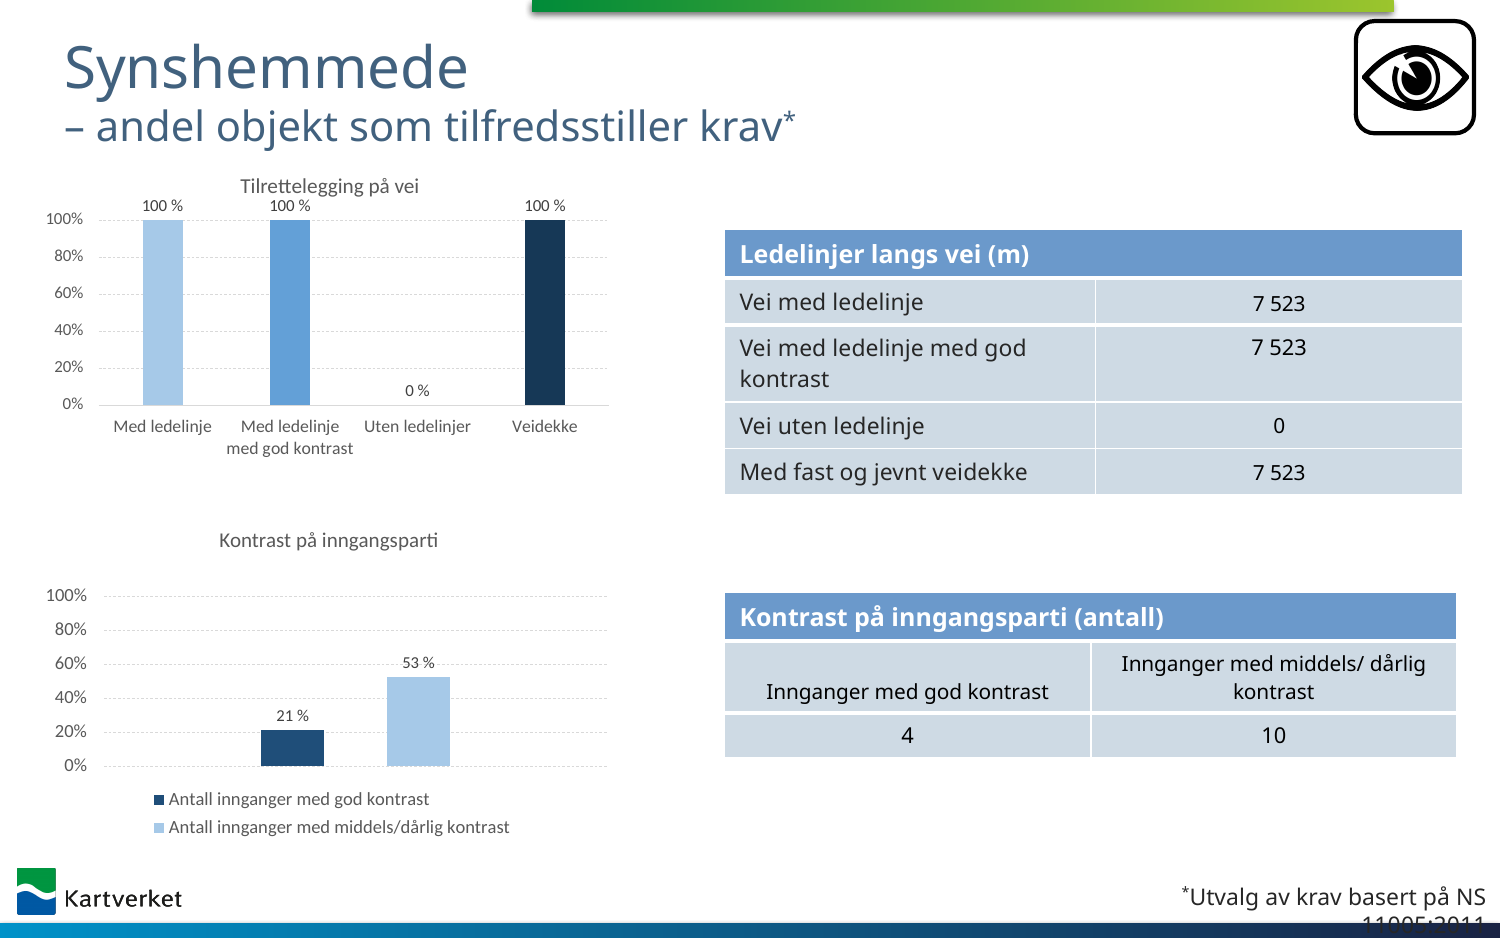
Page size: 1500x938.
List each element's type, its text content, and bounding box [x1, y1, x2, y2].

table_cell Innganger med middels/ dårlig kontrast [1092, 643, 1456, 711]
table_cell 7 523 [1096, 280, 1462, 323]
table_cell Vei uten ledelinje [725, 403, 1095, 448]
table_cell Med fast og jevnt veidekke [725, 449, 1095, 494]
table_cell 10 [1092, 715, 1456, 757]
table_cell 7 523 [1096, 327, 1462, 401]
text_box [1355, 20, 1475, 134]
text_box Synshemmede – andel objekt som tilfredsstiller krav* [49, 24, 1431, 158]
table_cell 7 523 [1096, 449, 1462, 494]
table_cell Vei med ledelinje [725, 280, 1095, 323]
table_header Ledelinjer langs vei (m) [725, 230, 1462, 276]
picture [41, 520, 617, 846]
table_cell 0 [1096, 403, 1462, 448]
table_cell Innganger med god kontrast [725, 643, 1090, 711]
table_cell 4 [725, 715, 1090, 757]
picture [41, 166, 619, 492]
table_cell Vei med ledelinje med god kontrast [725, 327, 1095, 401]
table_header Kontrast på inngangsparti (antall) [725, 593, 1456, 639]
text_box *Utvalg av krav basert på NS 11005:2011 [1068, 873, 1500, 938]
